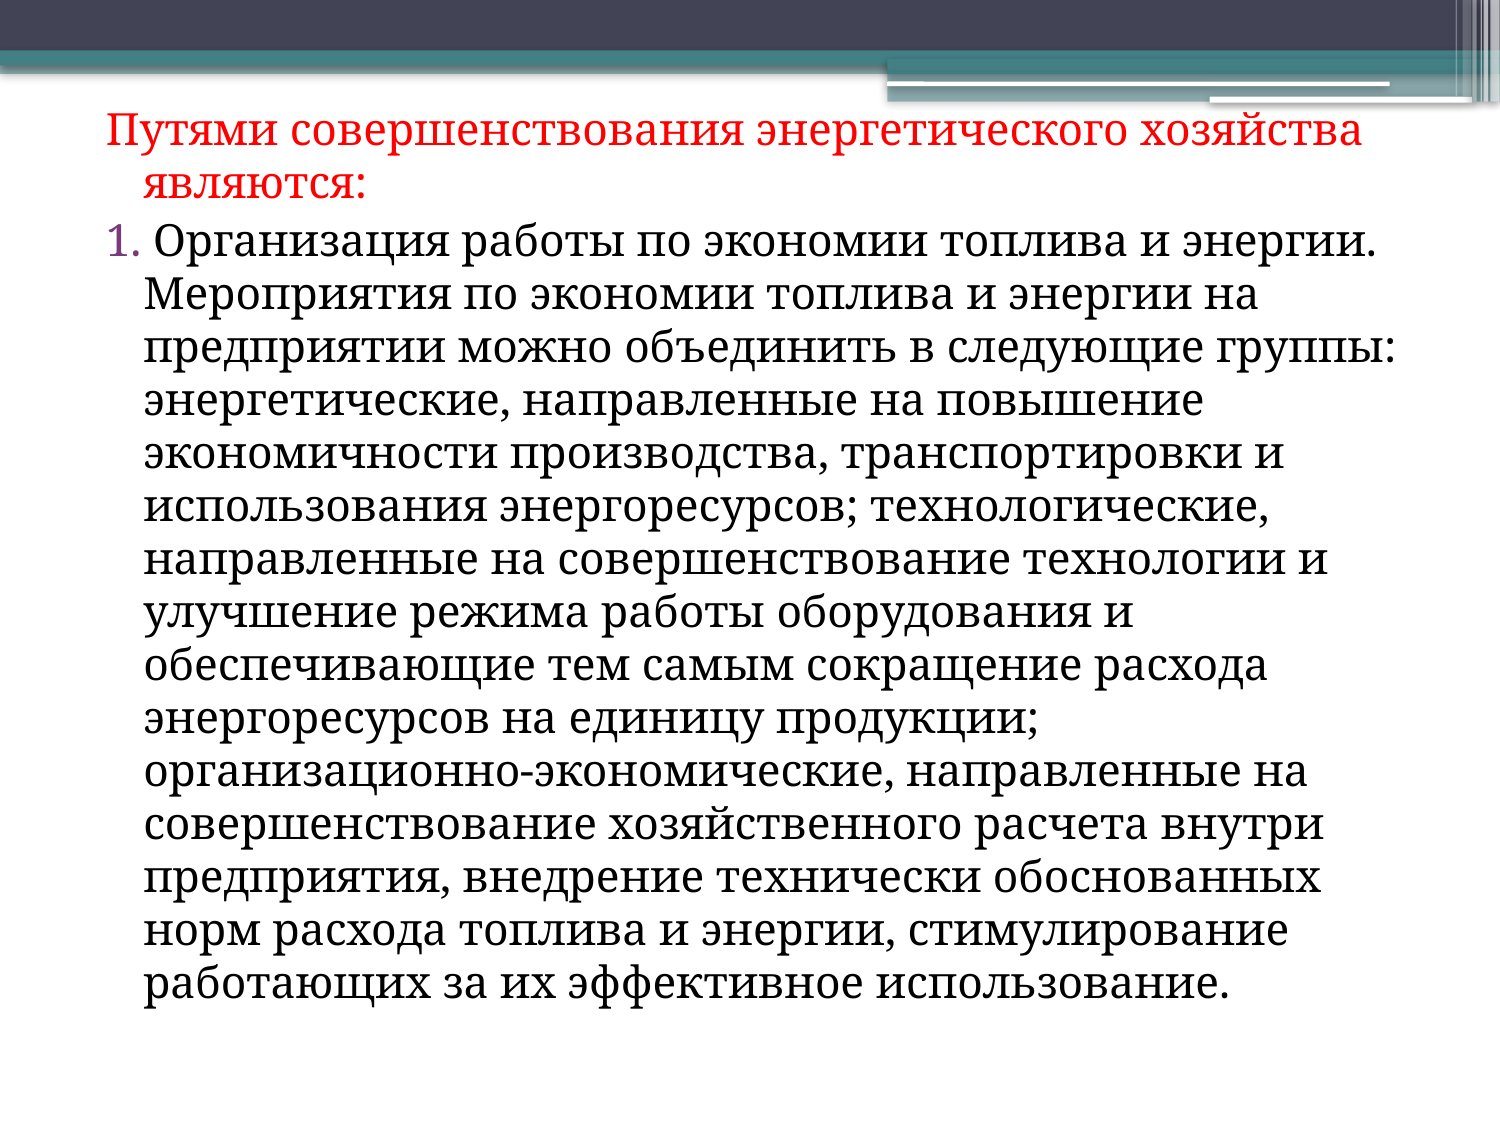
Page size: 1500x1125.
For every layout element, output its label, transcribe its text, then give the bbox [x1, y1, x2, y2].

list Путями совершенствования энергетического хозяйства являются: 1. Организация работы по экономии топлива и энергии. Мероприятия по экономии топлива и энергии на предприятии можно объединить в следующие группы: энергетические, направленные на повышение экономичности производства, транспортировки и использования энергоресурсов; технологические, направленные на совершенствование технологии и улучшение режима работы оборудования и обеспечивающие тем самым сокращение расхода энергоресурсов на единицу продукции; организационно-экономические, направленные на совершенствование хозяйственного расчета внутри предприятия, внедрение технически обоснованных норм расхода топлива и энергии, стимулирование работающих за их эффективное использование. [75, 93, 1425, 1035]
